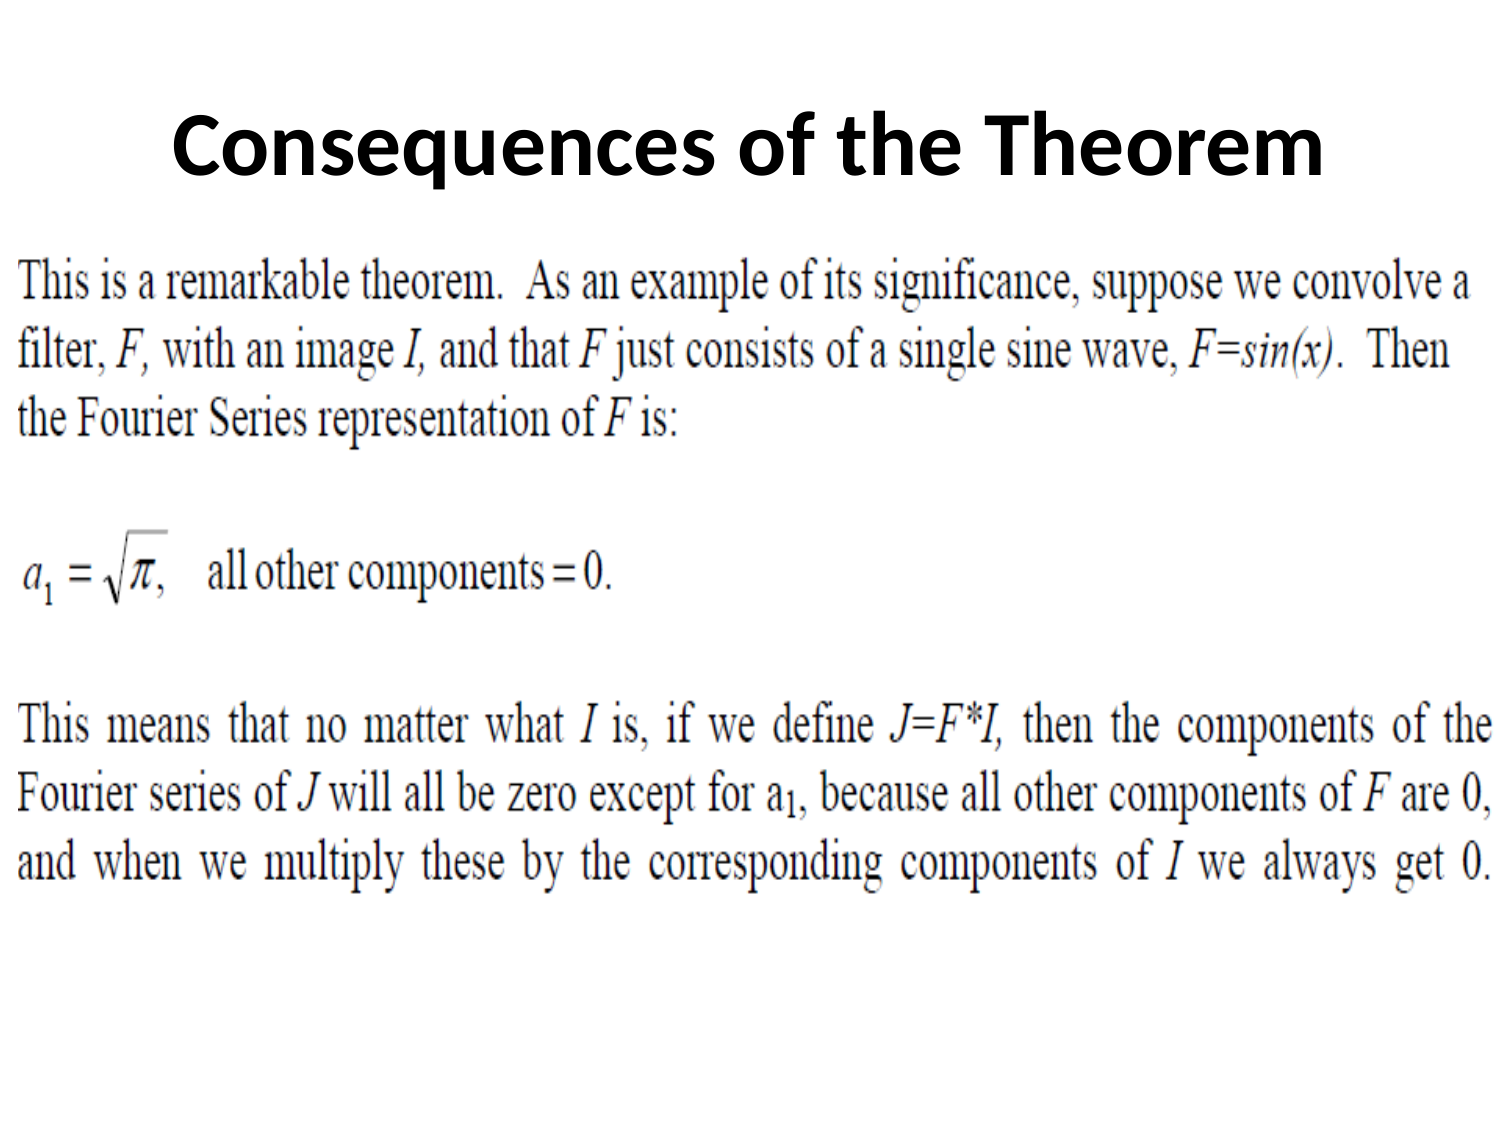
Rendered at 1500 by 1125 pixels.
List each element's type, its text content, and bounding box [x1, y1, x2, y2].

title Consequences of the Theorem [75, 45, 1425, 233]
picture [18, 249, 1500, 897]
